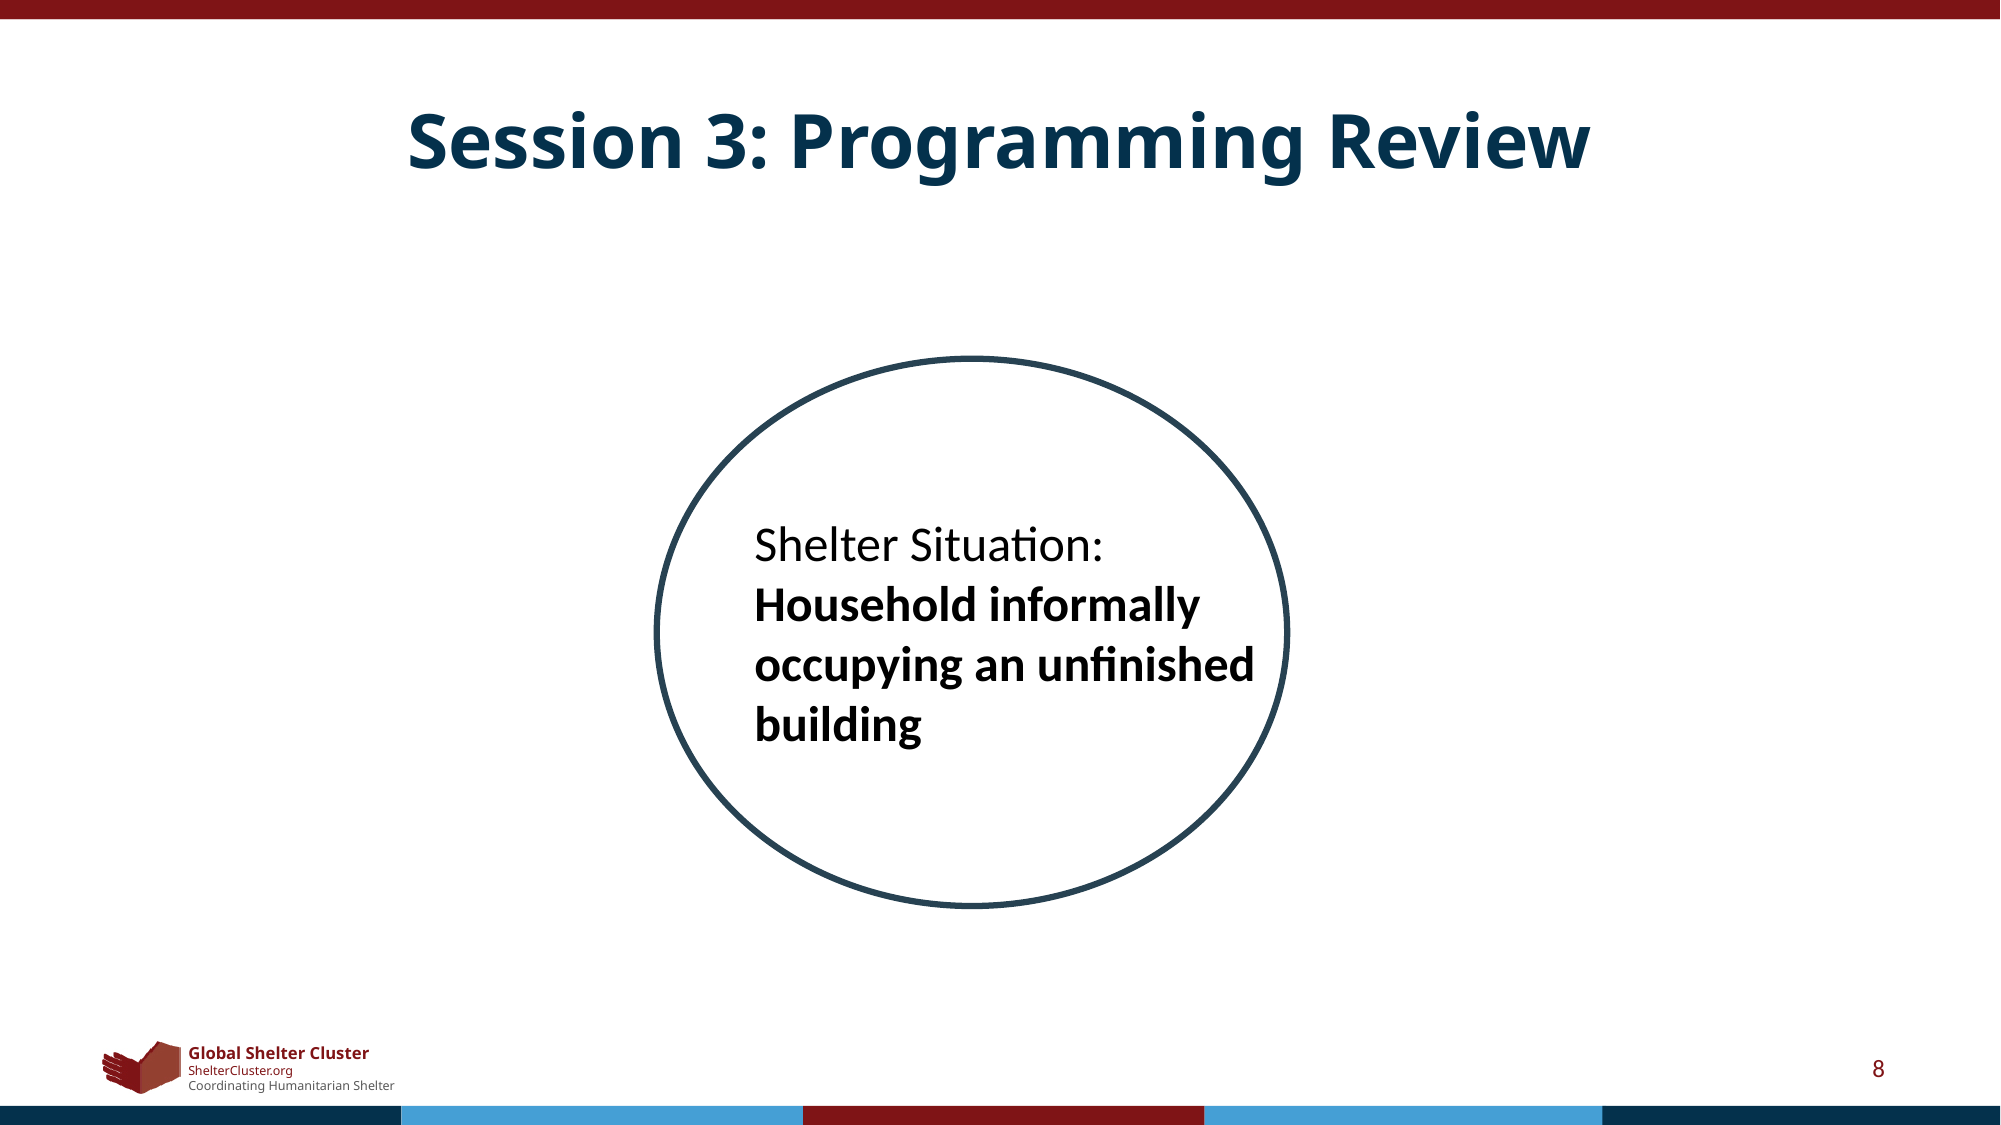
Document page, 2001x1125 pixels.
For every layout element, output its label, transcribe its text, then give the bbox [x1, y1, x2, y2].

text_box [1271, 540, 1290, 725]
picture [102, 1041, 181, 1094]
title Session 3: Programming Review [99, 45, 1900, 233]
text_box [654, 356, 1254, 909]
slide_number 8 [1433, 1037, 1900, 1098]
text_box Shelter Situation: Household informally occupying an unfinished building [739, 503, 1271, 759]
